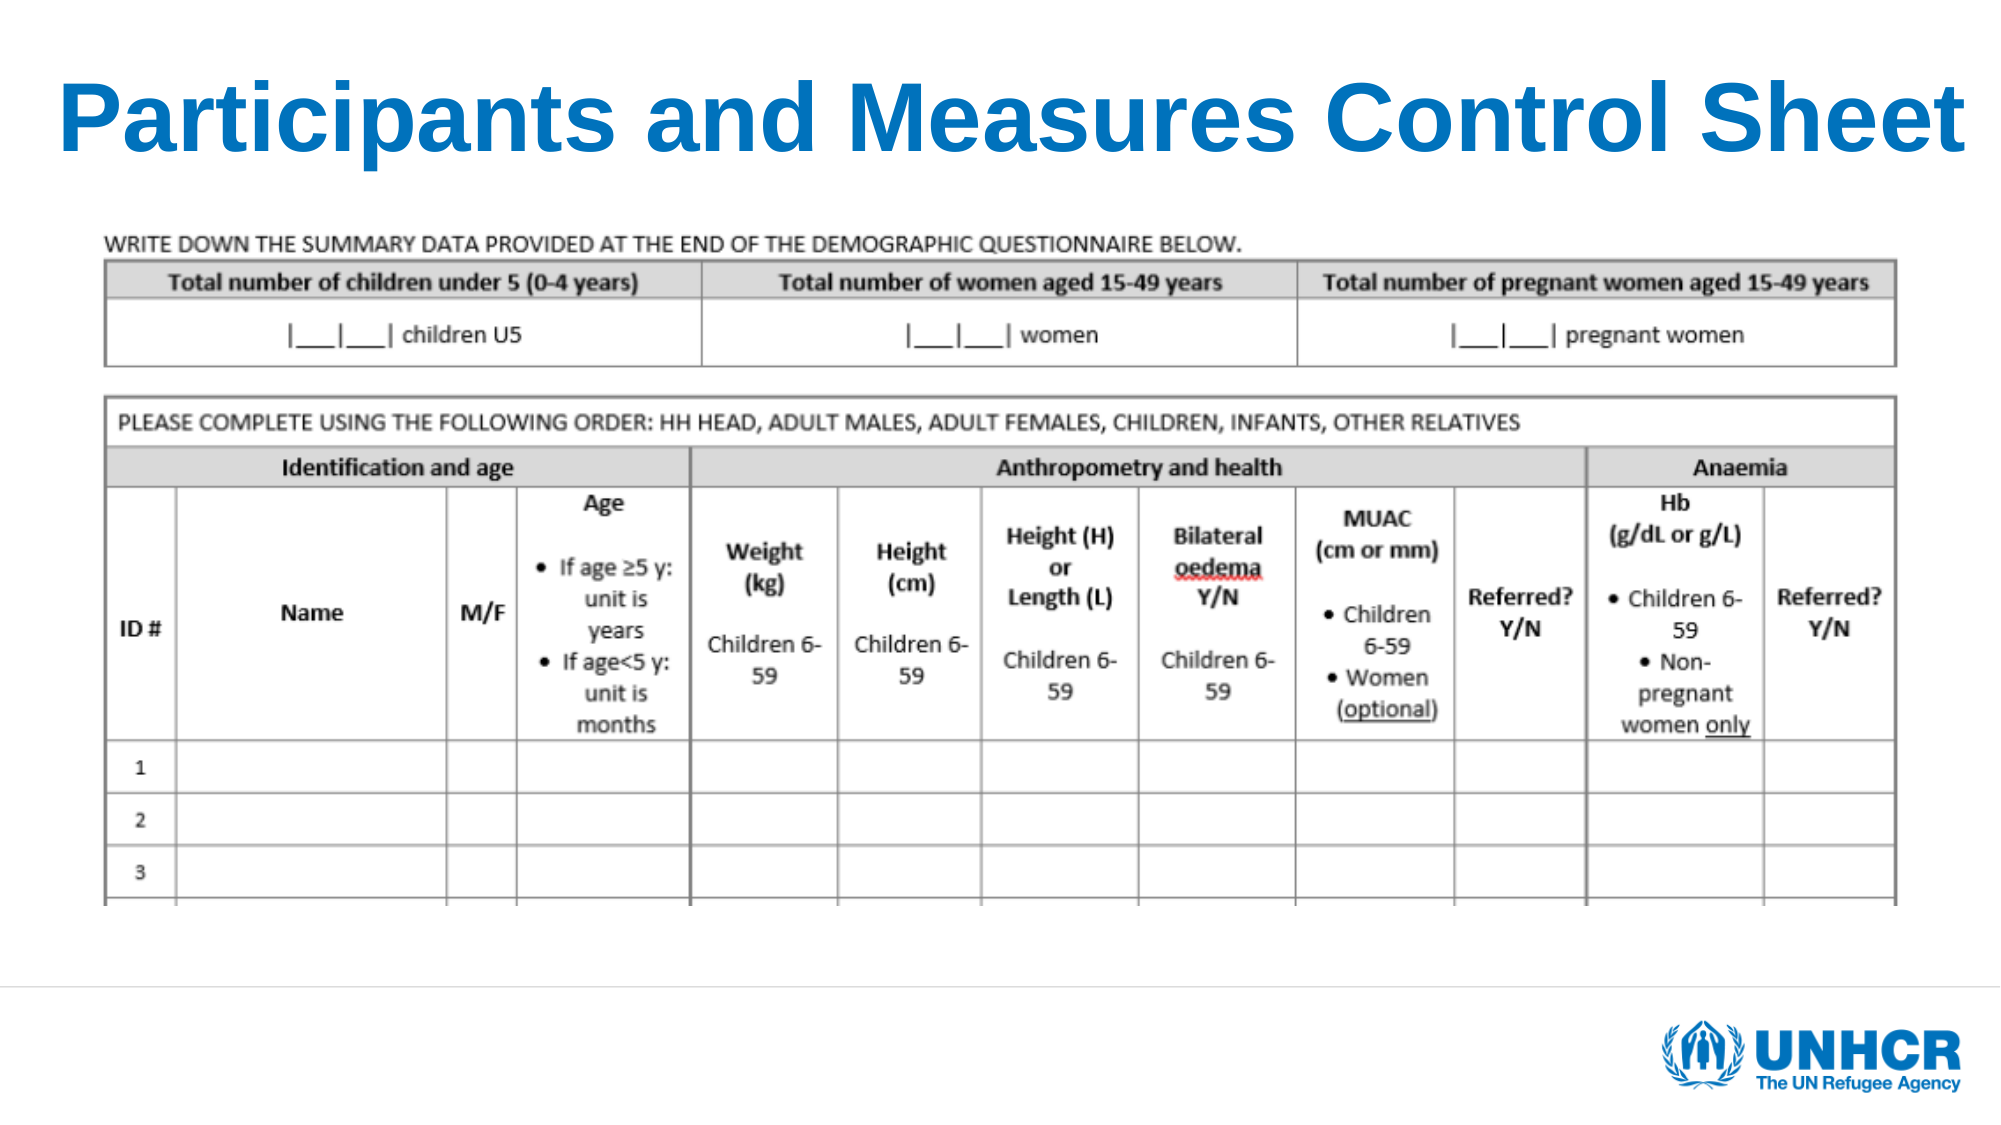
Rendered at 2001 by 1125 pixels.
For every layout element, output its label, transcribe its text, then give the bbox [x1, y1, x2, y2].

picture [0, 0, 2001, 1125]
title Participants and Measures Control Sheet [57, 39, 1973, 173]
